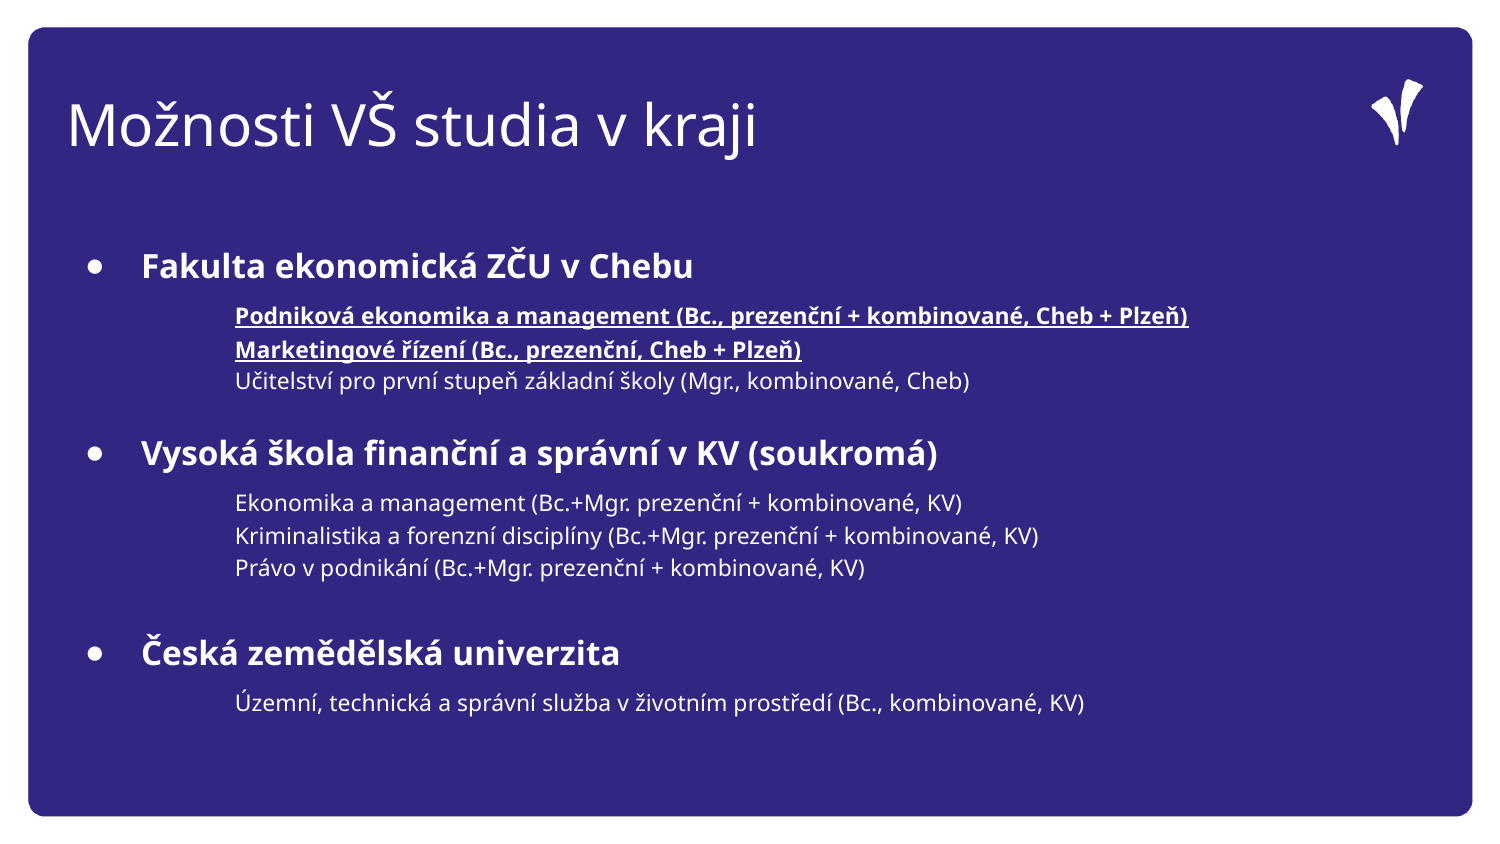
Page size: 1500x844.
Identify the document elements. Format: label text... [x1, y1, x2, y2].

text_box Možnosti VŠ studia v kraji [51, 72, 1215, 232]
picture [0, 0, 1500, 844]
text_box Fakulta ekonomická ZČU v Chebu Podniková ekonomika a management (Bc., prezenční + kombinované, Cheb + Plzeň) Marketingové řízení (Bc., prezenční, Cheb + Plzeň) Učitelství pro první stupeň základní školy (Mgr., kombinované, Cheb) Vysoká škola finanční a správní v KV (soukromá) Ekonomika a management (Bc.+Mgr. prezenční + kombinované, KV) Kriminalistika a forenzní disciplíny (Bc.+Mgr. prezenční + kombinované, KV) Právo v podnikání (Bc.+Mgr. prezenční + kombinované, KV) Česká zemědělská univerzita Územní, technická a správní služba v životním prostředí (Bc., kombinované, KV) [51, 224, 1320, 778]
